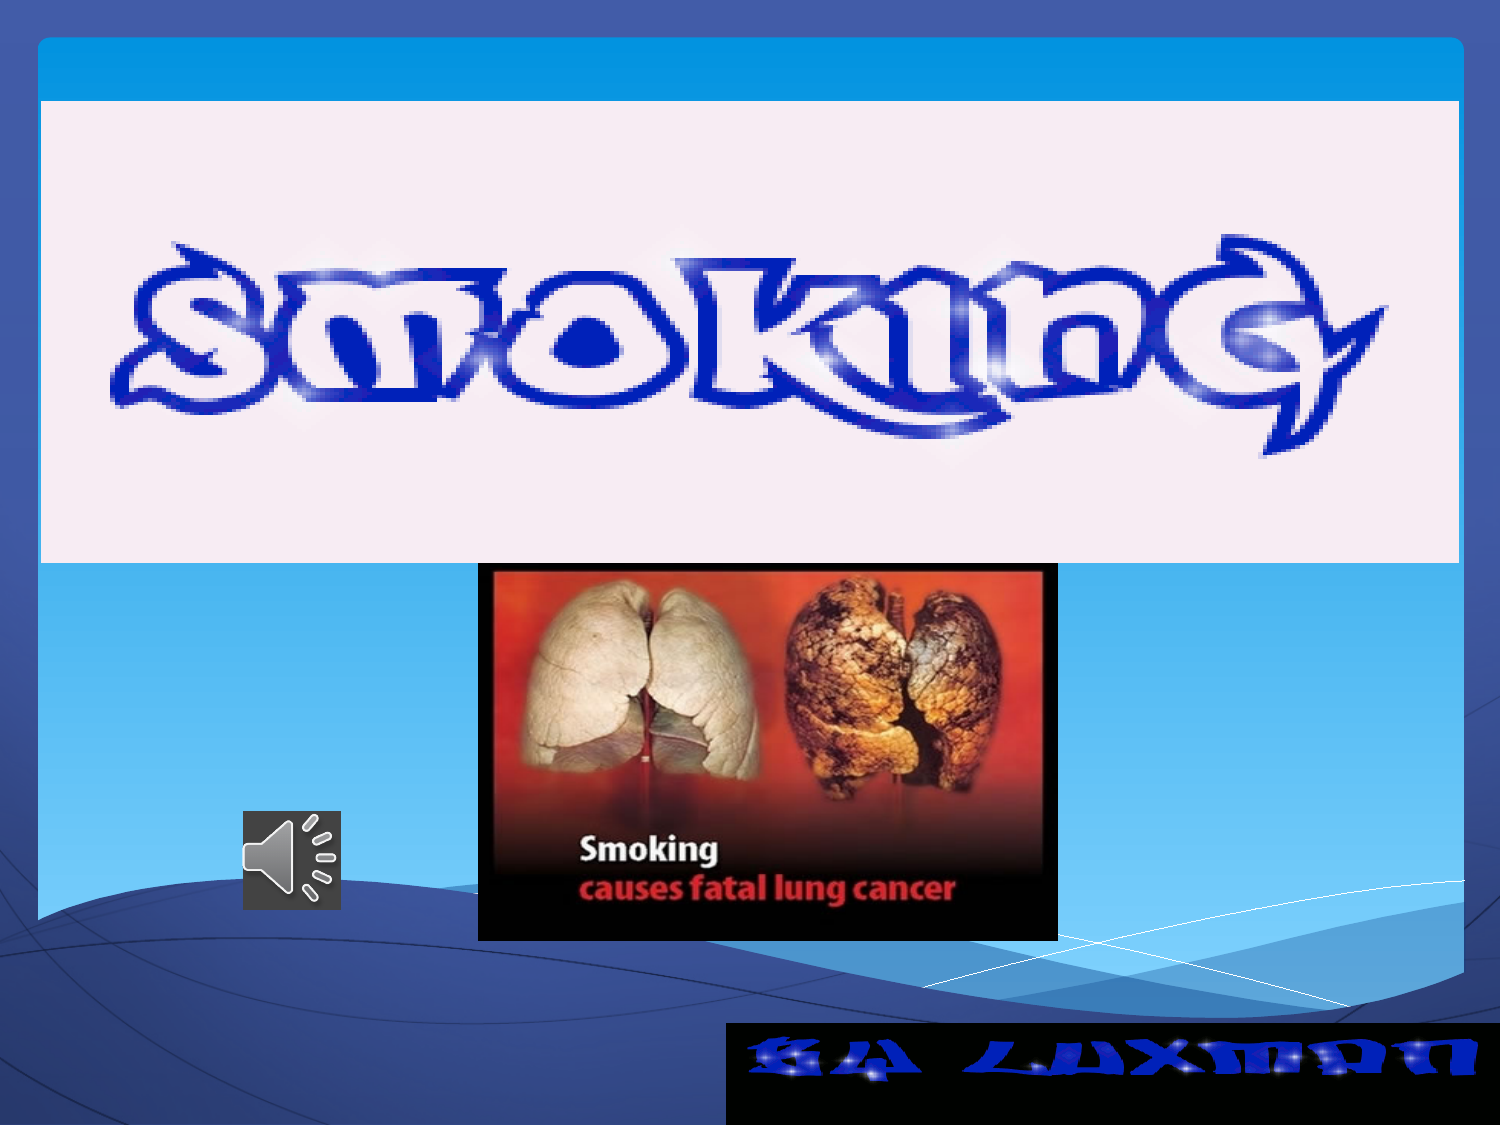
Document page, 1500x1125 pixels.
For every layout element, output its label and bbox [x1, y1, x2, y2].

picture [41, 102, 1459, 941]
picture [241, 810, 343, 911]
picture [725, 1022, 1500, 1125]
